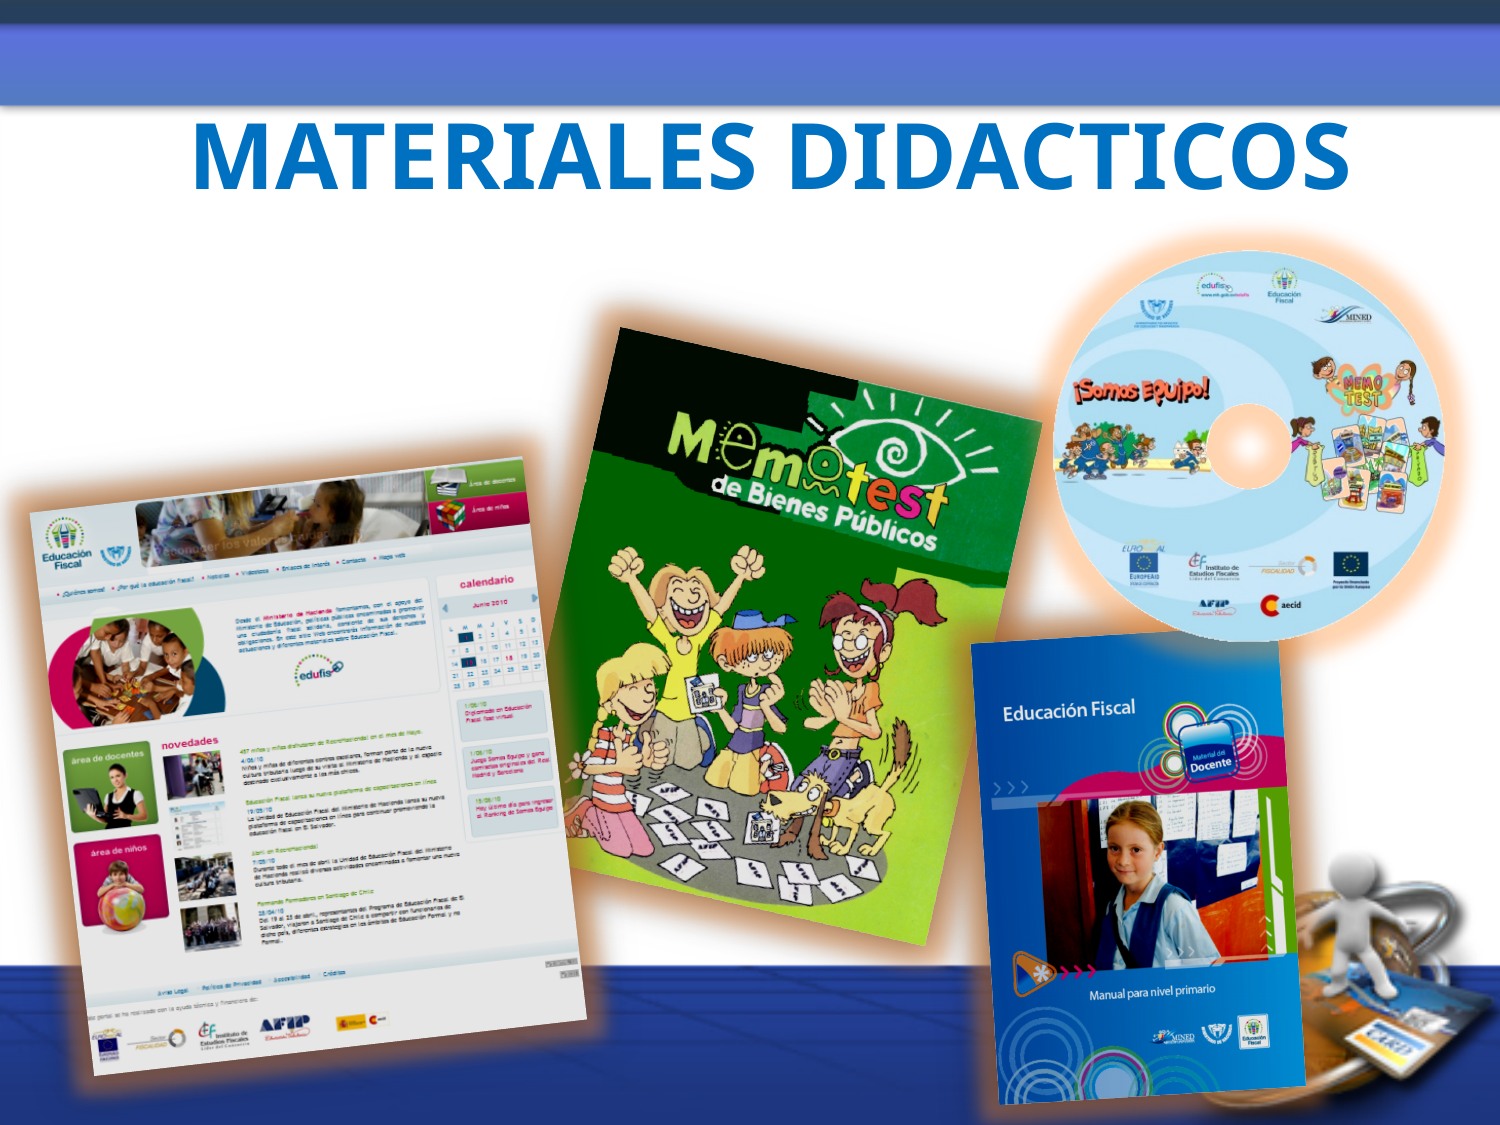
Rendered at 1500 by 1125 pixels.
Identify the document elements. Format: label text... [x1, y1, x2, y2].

text_box MATERIALES DIDACTICOS [0, 89, 1500, 215]
picture [0, 215, 1500, 1125]
picture [0, 0, 1500, 89]
